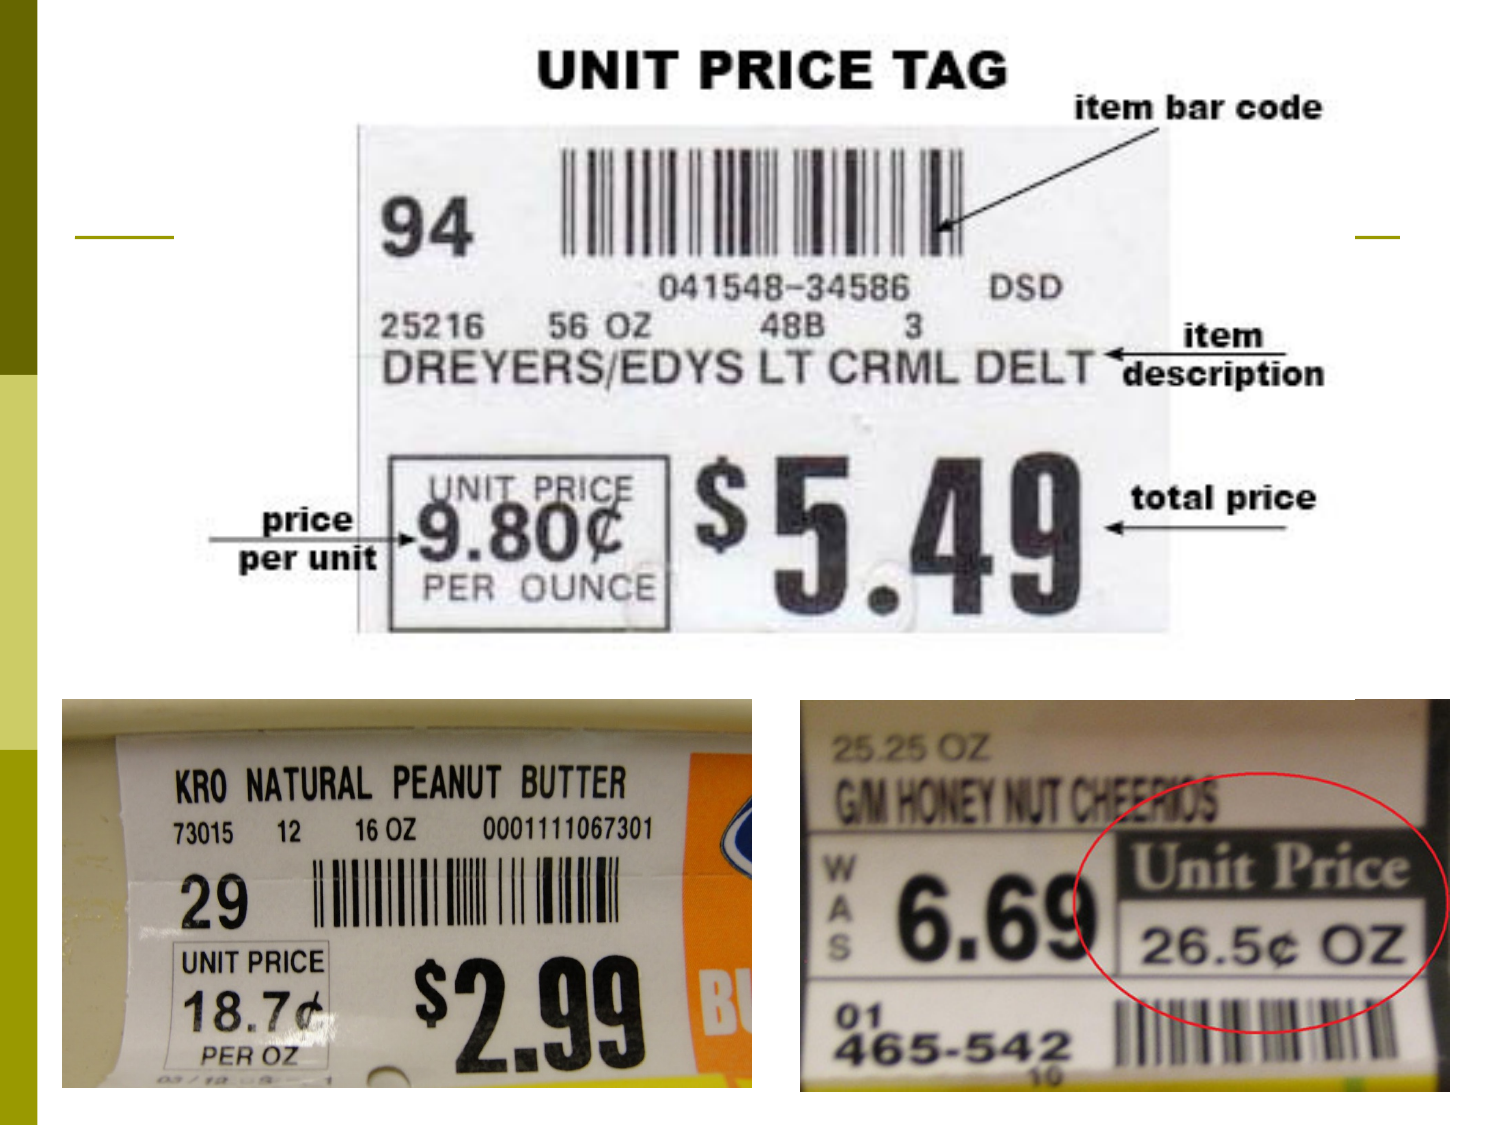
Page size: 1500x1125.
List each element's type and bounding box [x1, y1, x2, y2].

picture [62, 13, 1451, 1092]
